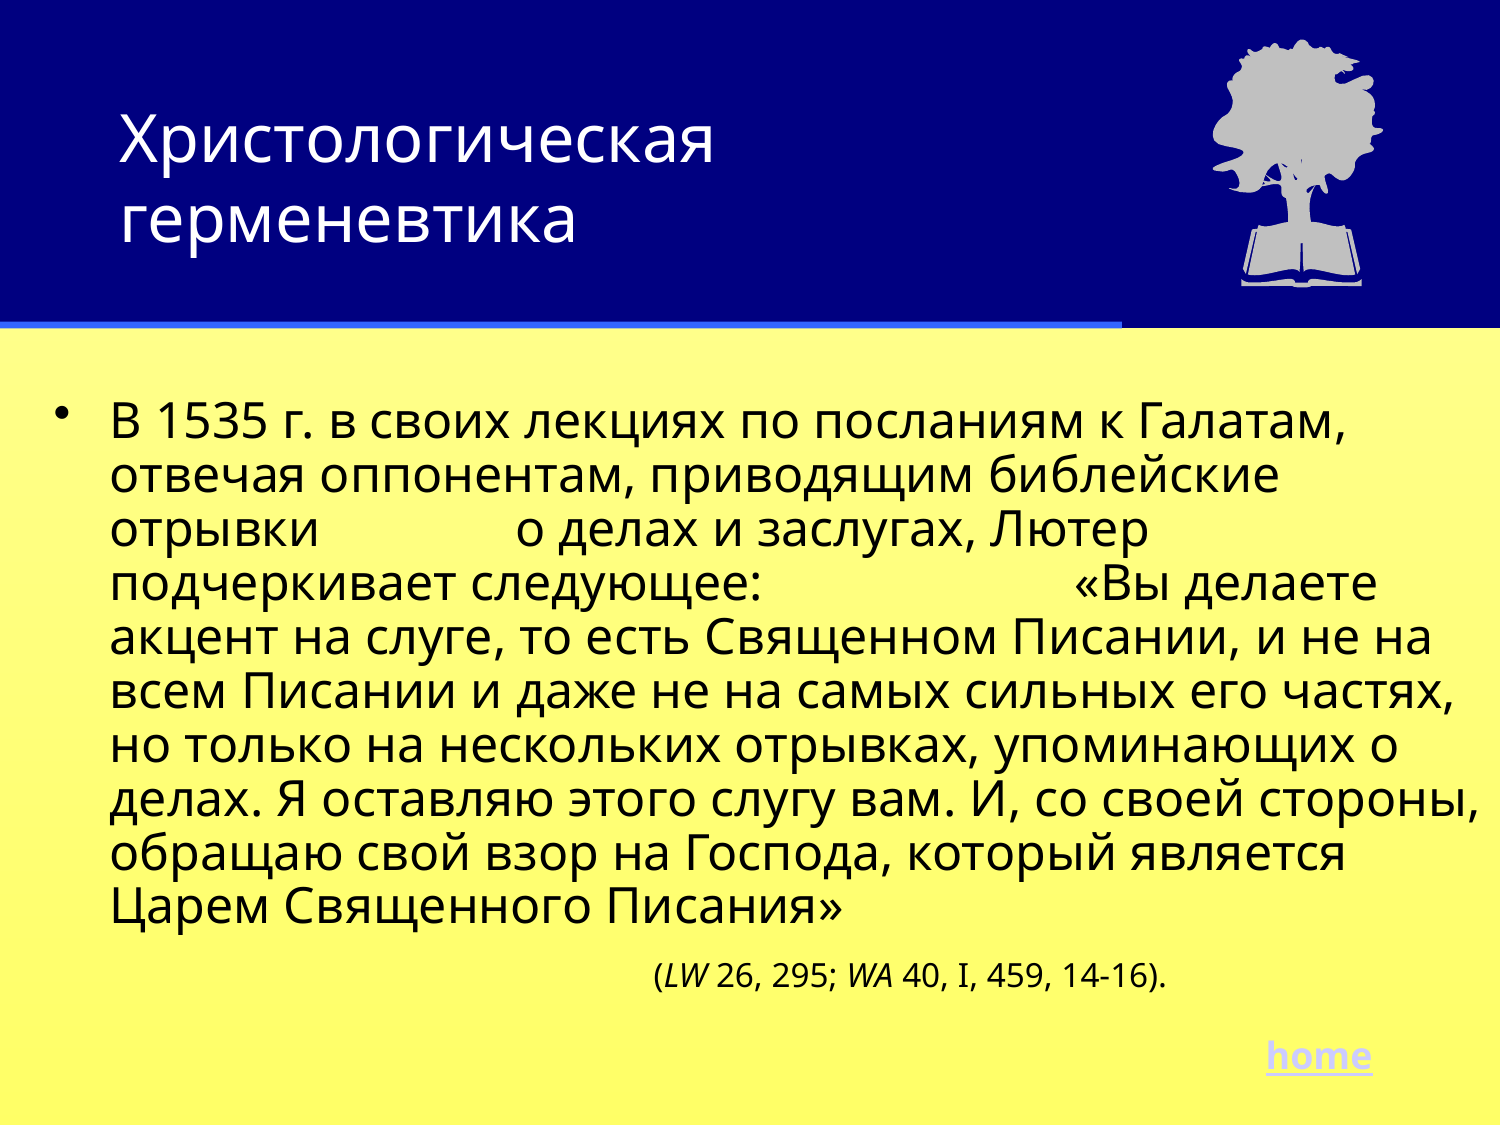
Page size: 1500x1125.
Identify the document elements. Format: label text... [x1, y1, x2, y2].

list В 1535 г. в своих лекциях по посланиям к Галатам, отвечая оппонентам, приводящим библейские отрывки о делах и заслугах, Лютер подчеркивает следующее: «Вы делаете акцент на слуге, то есть Священном Писании, и не на всем Писании и даже не на самых сильных его частях, но только на нескольких отрывках, упоминающих о делах. Я оставляю этого слугу вам. И, со своей стороны, обращаю свой взор на Господа, который является Царем Священного Писания» (LW 26, 295; WA 40, I, 459, 14-16). [38, 387, 1500, 1125]
title Христологическая герменевтика [104, 82, 1142, 270]
